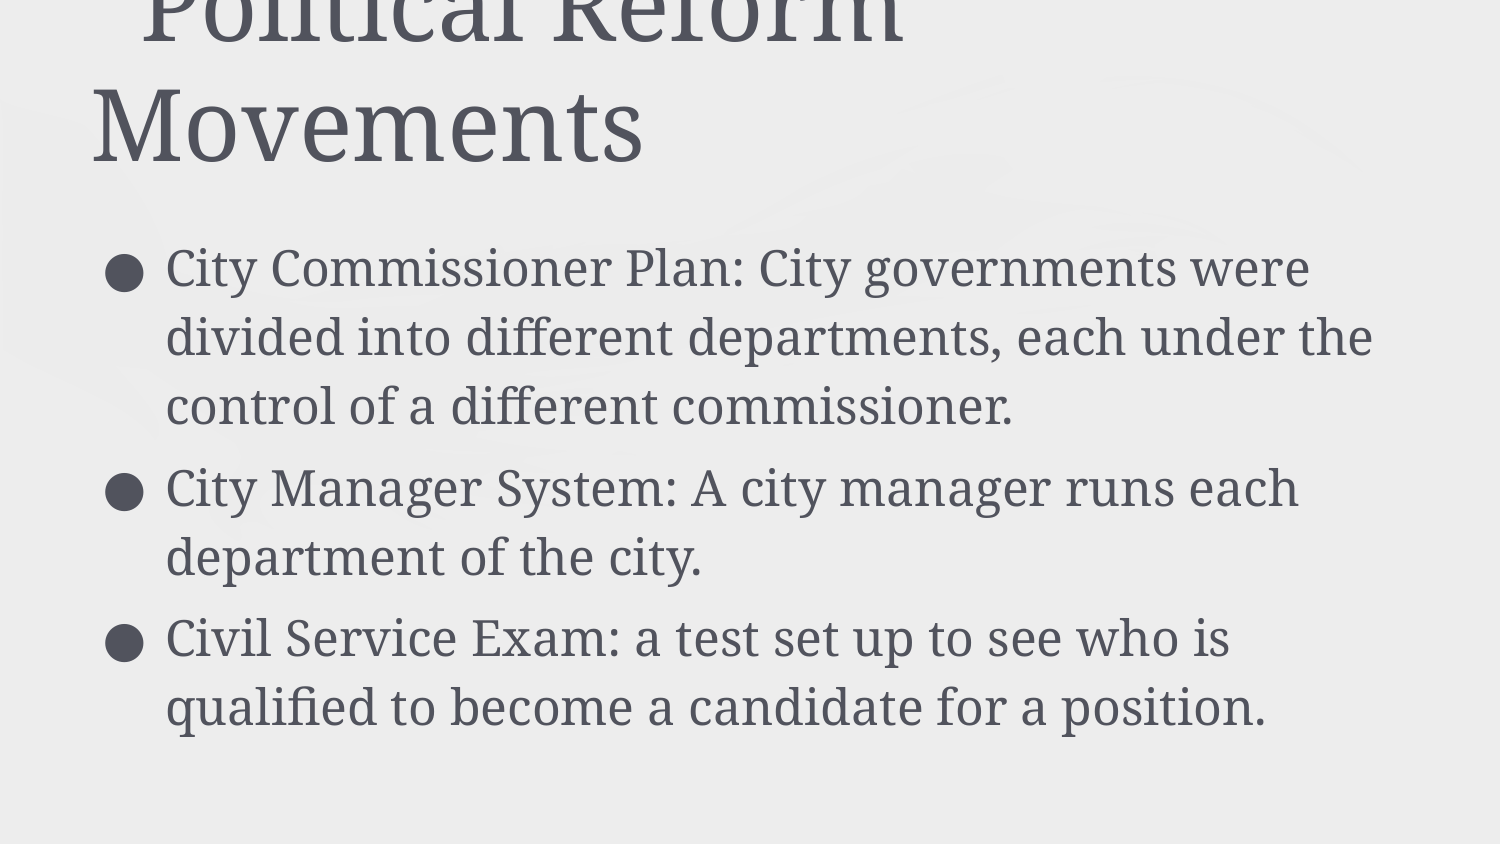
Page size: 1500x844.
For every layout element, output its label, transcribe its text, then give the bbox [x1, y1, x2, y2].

list City Commissioner Plan: City governments were divided into different departments, each under the control of a different commissioner. City Manager System: A city manager runs each department of the city. Civil Service Exam: a test set up to see who is qualified to become a candidate for a position. [75, 212, 1425, 808]
title Political Reform Movements [75, 25, 1425, 197]
